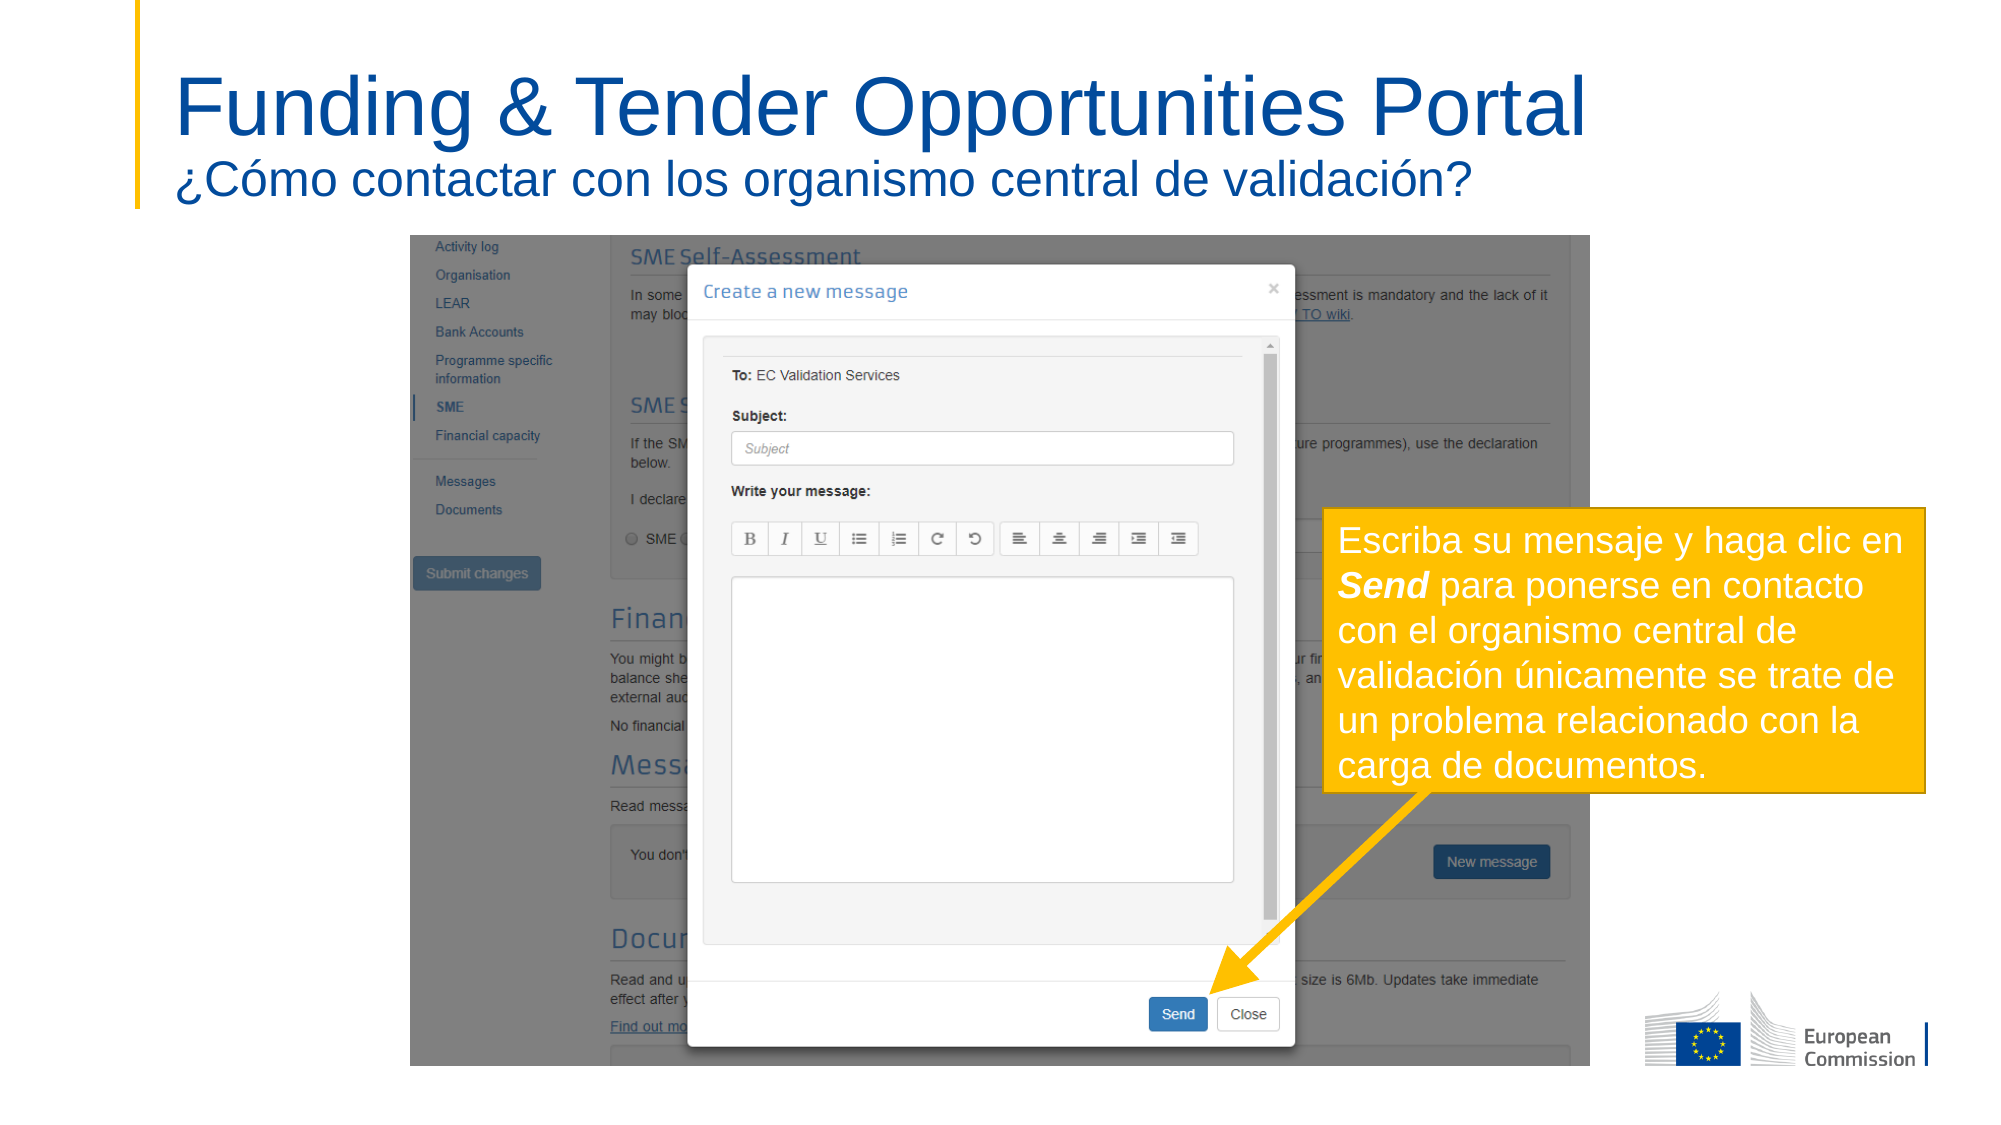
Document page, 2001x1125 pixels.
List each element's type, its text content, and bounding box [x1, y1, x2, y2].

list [410, 235, 1590, 1066]
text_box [1209, 777, 1440, 995]
text_box Escriba su mensaje y haga clic en Send para ponerse en contacto con el organismo central de validación únicamente se trate de un problema relacionado con la carga de documentos. [1590, 507, 1926, 794]
picture [1645, 991, 1928, 1066]
title Funding & Tender Opportunities Portal ¿Cómo contactar con los organismo central de validación? [159, 79, 1885, 208]
